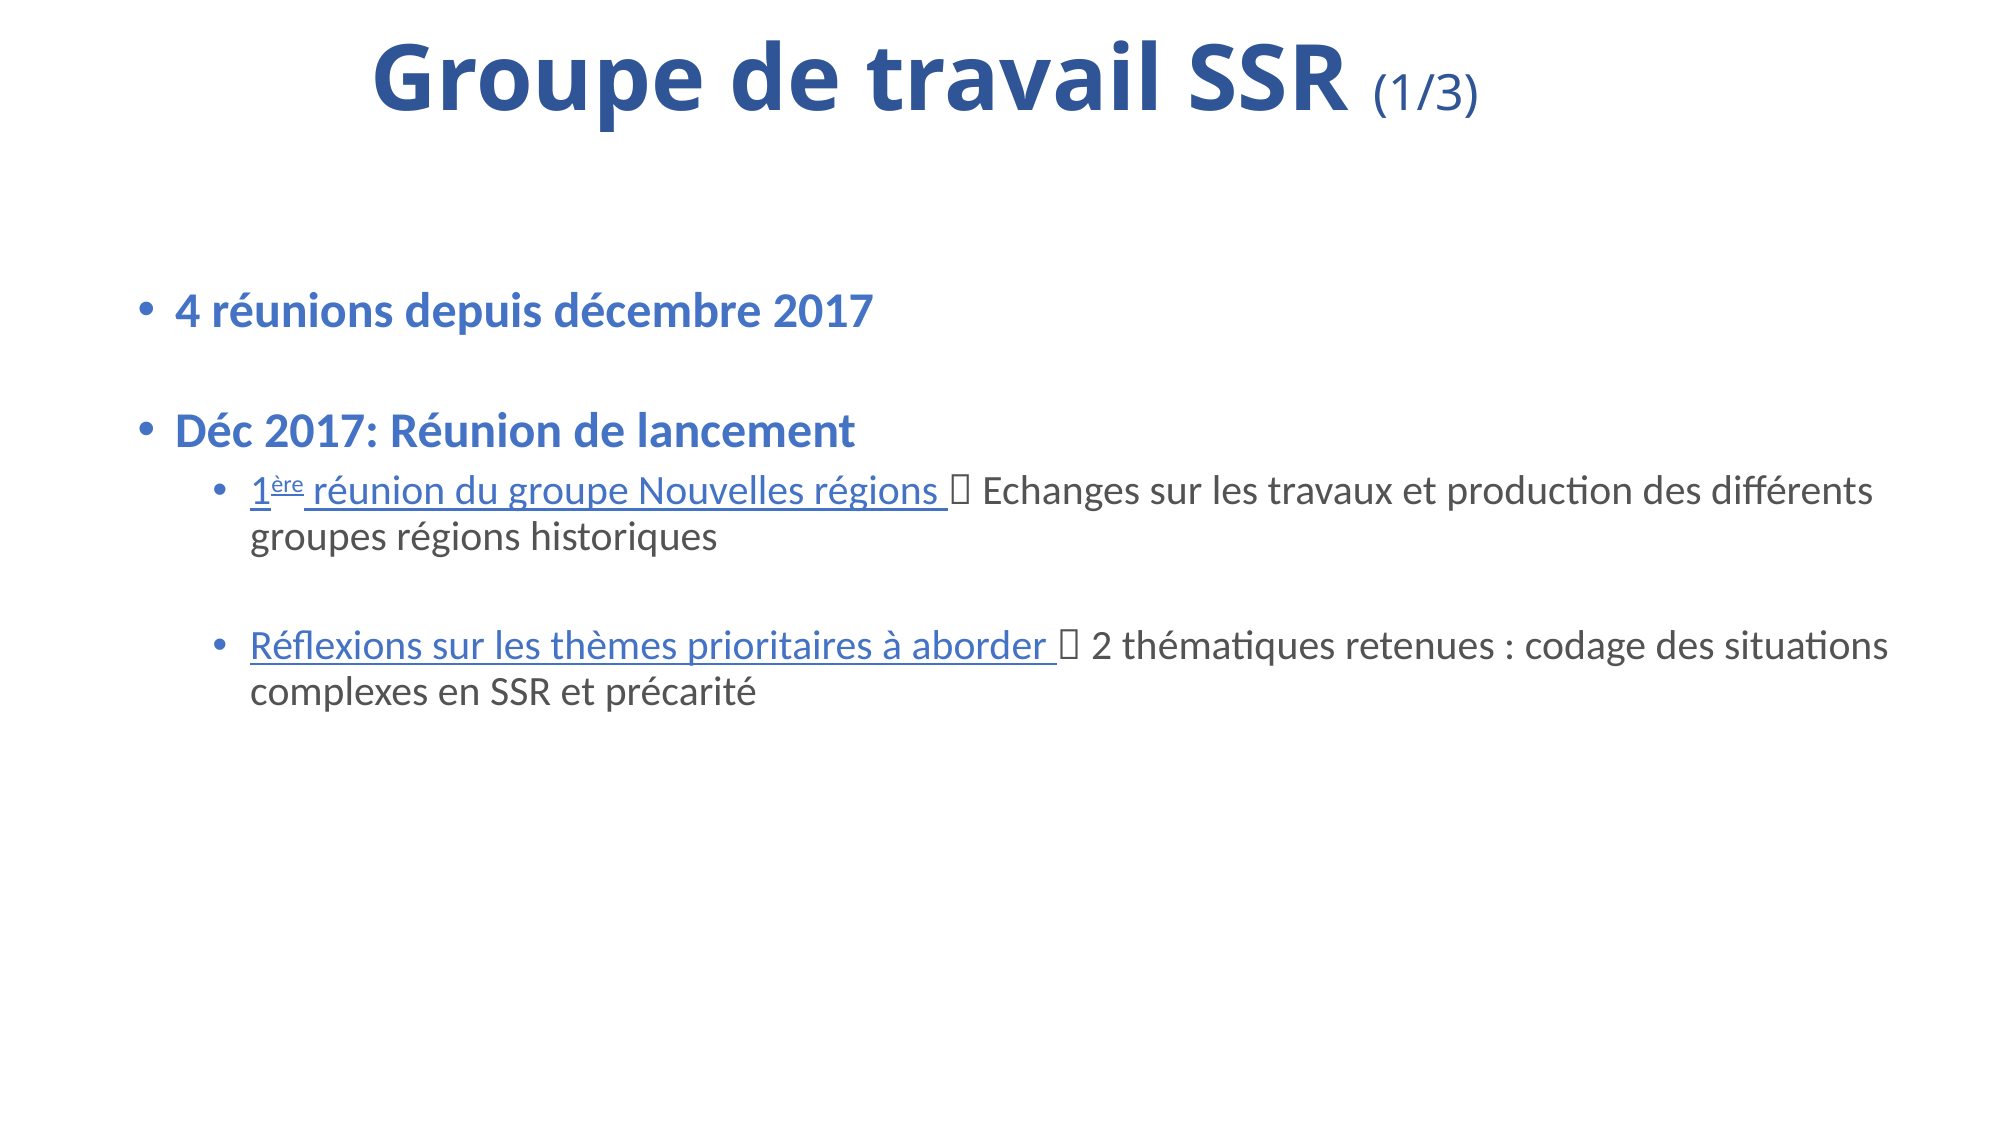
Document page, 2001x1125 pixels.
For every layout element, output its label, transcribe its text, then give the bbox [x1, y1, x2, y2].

title Groupe de travail SSR (1/3) [103, 29, 1746, 131]
list 4 réunions depuis décembre 2017 Déc 2017: Réunion de lancement 1ère réunion du groupe Nouvelles régions  Echanges sur les travaux et production des différents groupes régions historiques Réflexions sur les thèmes prioritaires à aborder  2 thématiques retenues : codage des situations complexes en SSR et précarité [122, 276, 1910, 1086]
